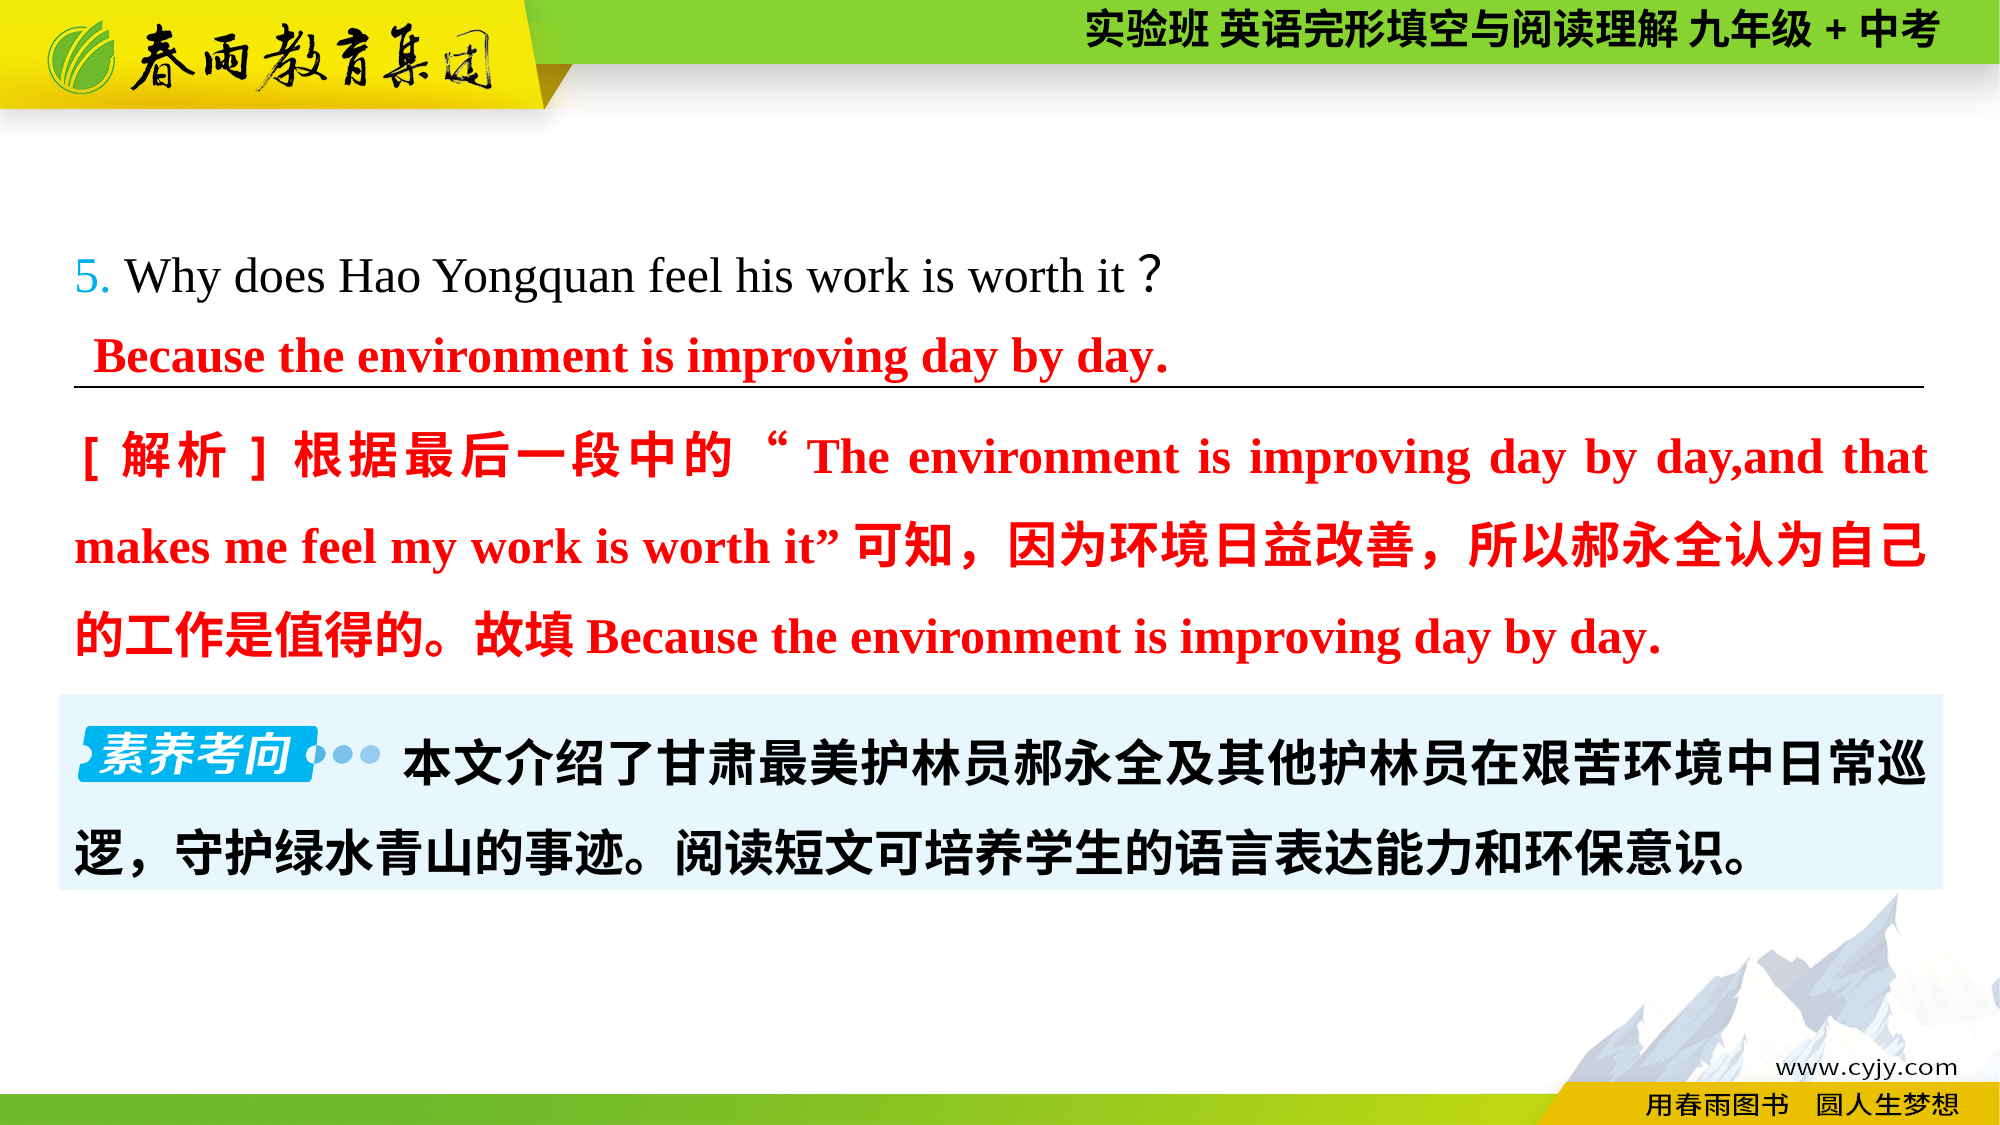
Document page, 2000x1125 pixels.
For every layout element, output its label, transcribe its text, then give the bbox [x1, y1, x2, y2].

picture [0, 0, 2000, 1125]
list 5. Why does Hao Yongquan feel his work is worth it？ __________________________________________________________________________ [59, 205, 1944, 402]
text_box [解析]根据最后一段中的“The environment is improving day by day,and that makes me feel my work is worth it”可知，因为环境日益改善，所以郝永全认为自己的工作是值得的。故填Because the environment is improving day by day. [59, 402, 1944, 672]
text_box 本文介绍了甘肃最美护林员郝永全及其他护林员在艰苦环境中日常巡逻，守护绿水青山的事迹。阅读短文可培养学生的语言表达能力和环保意识。 [59, 694, 1944, 890]
